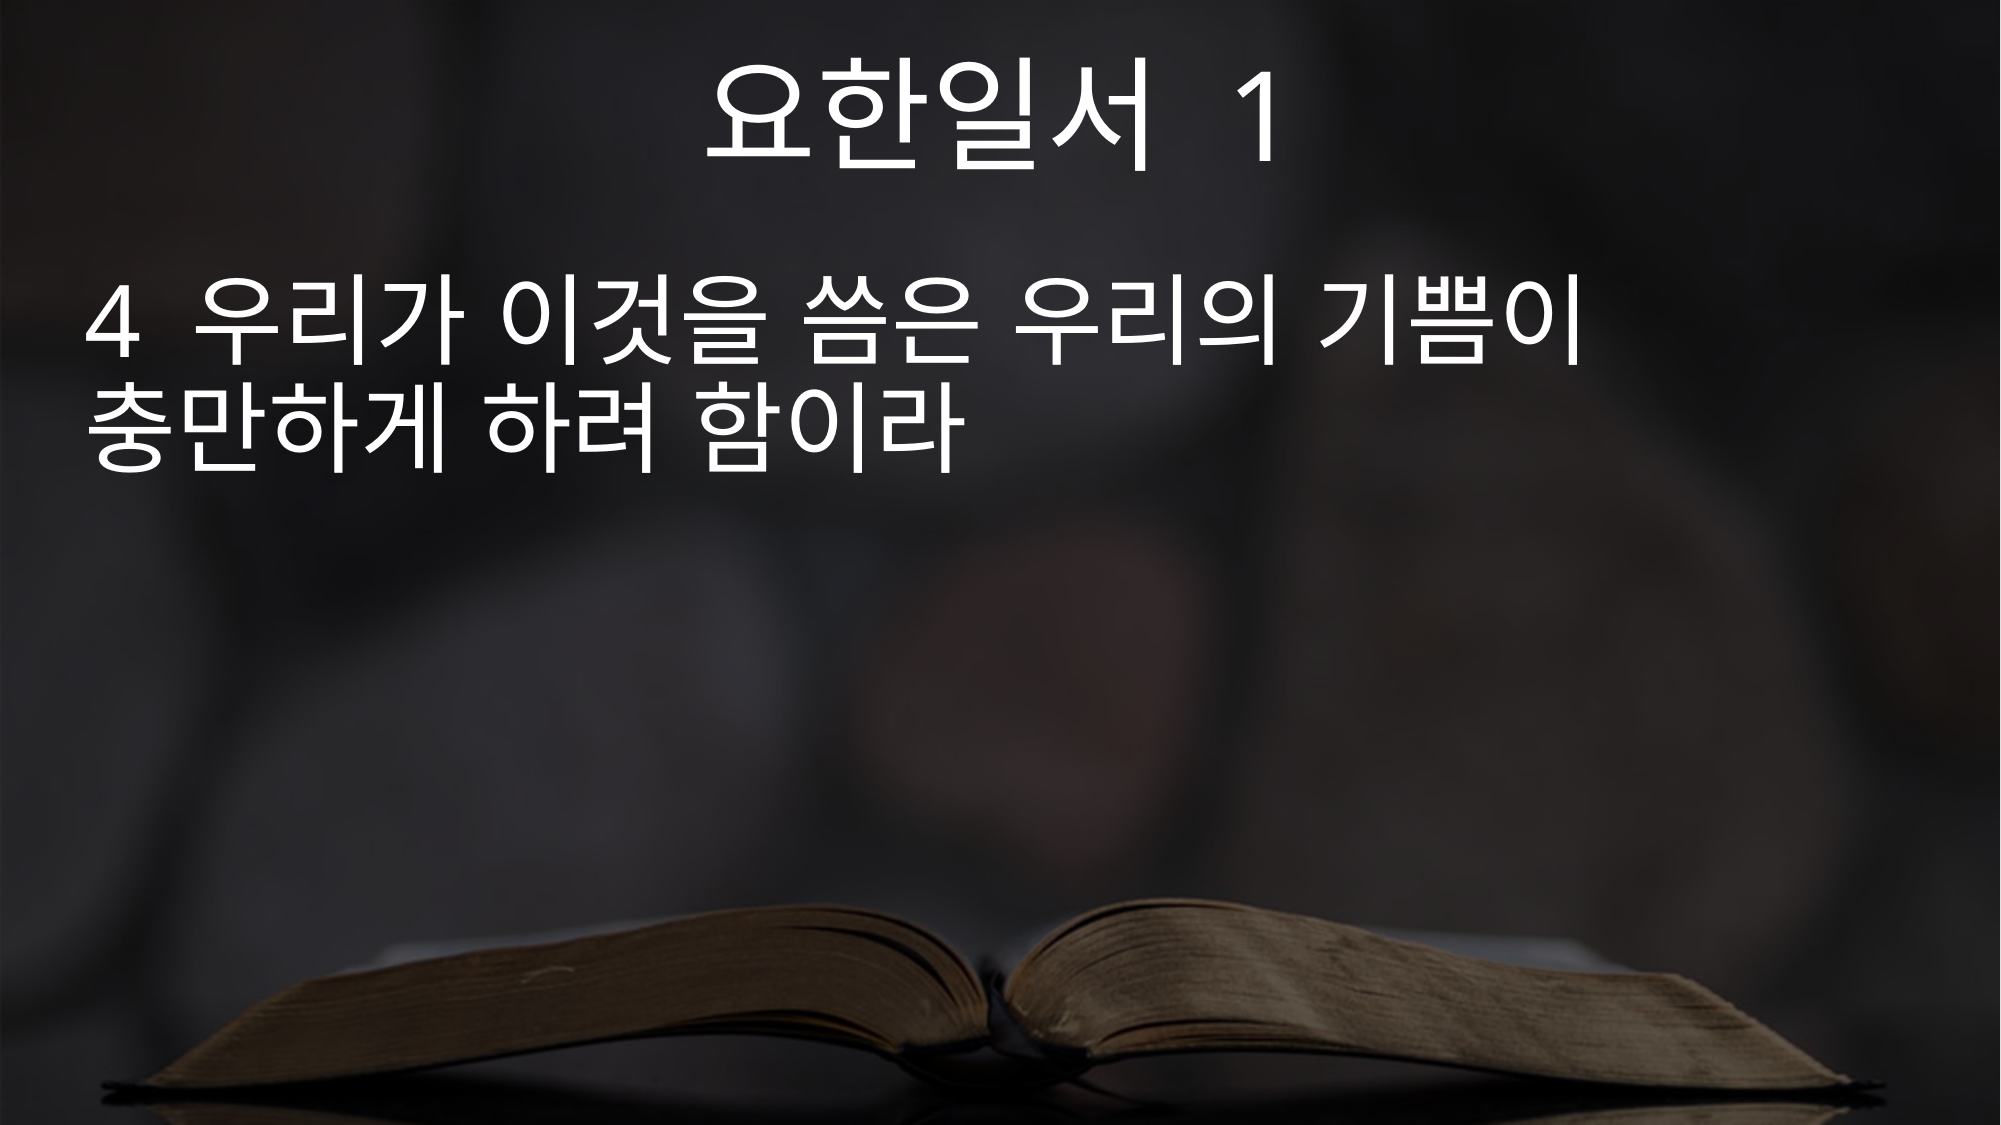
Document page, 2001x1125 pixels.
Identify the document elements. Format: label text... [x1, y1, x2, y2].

picture [0, 0, 2001, 1125]
footer 요한일서 1 [0, 32, 2000, 192]
list 4 우리가 이것을 씀은 우리의 기쁨이 충만하게 하려 함이라 [69, 263, 1953, 423]
